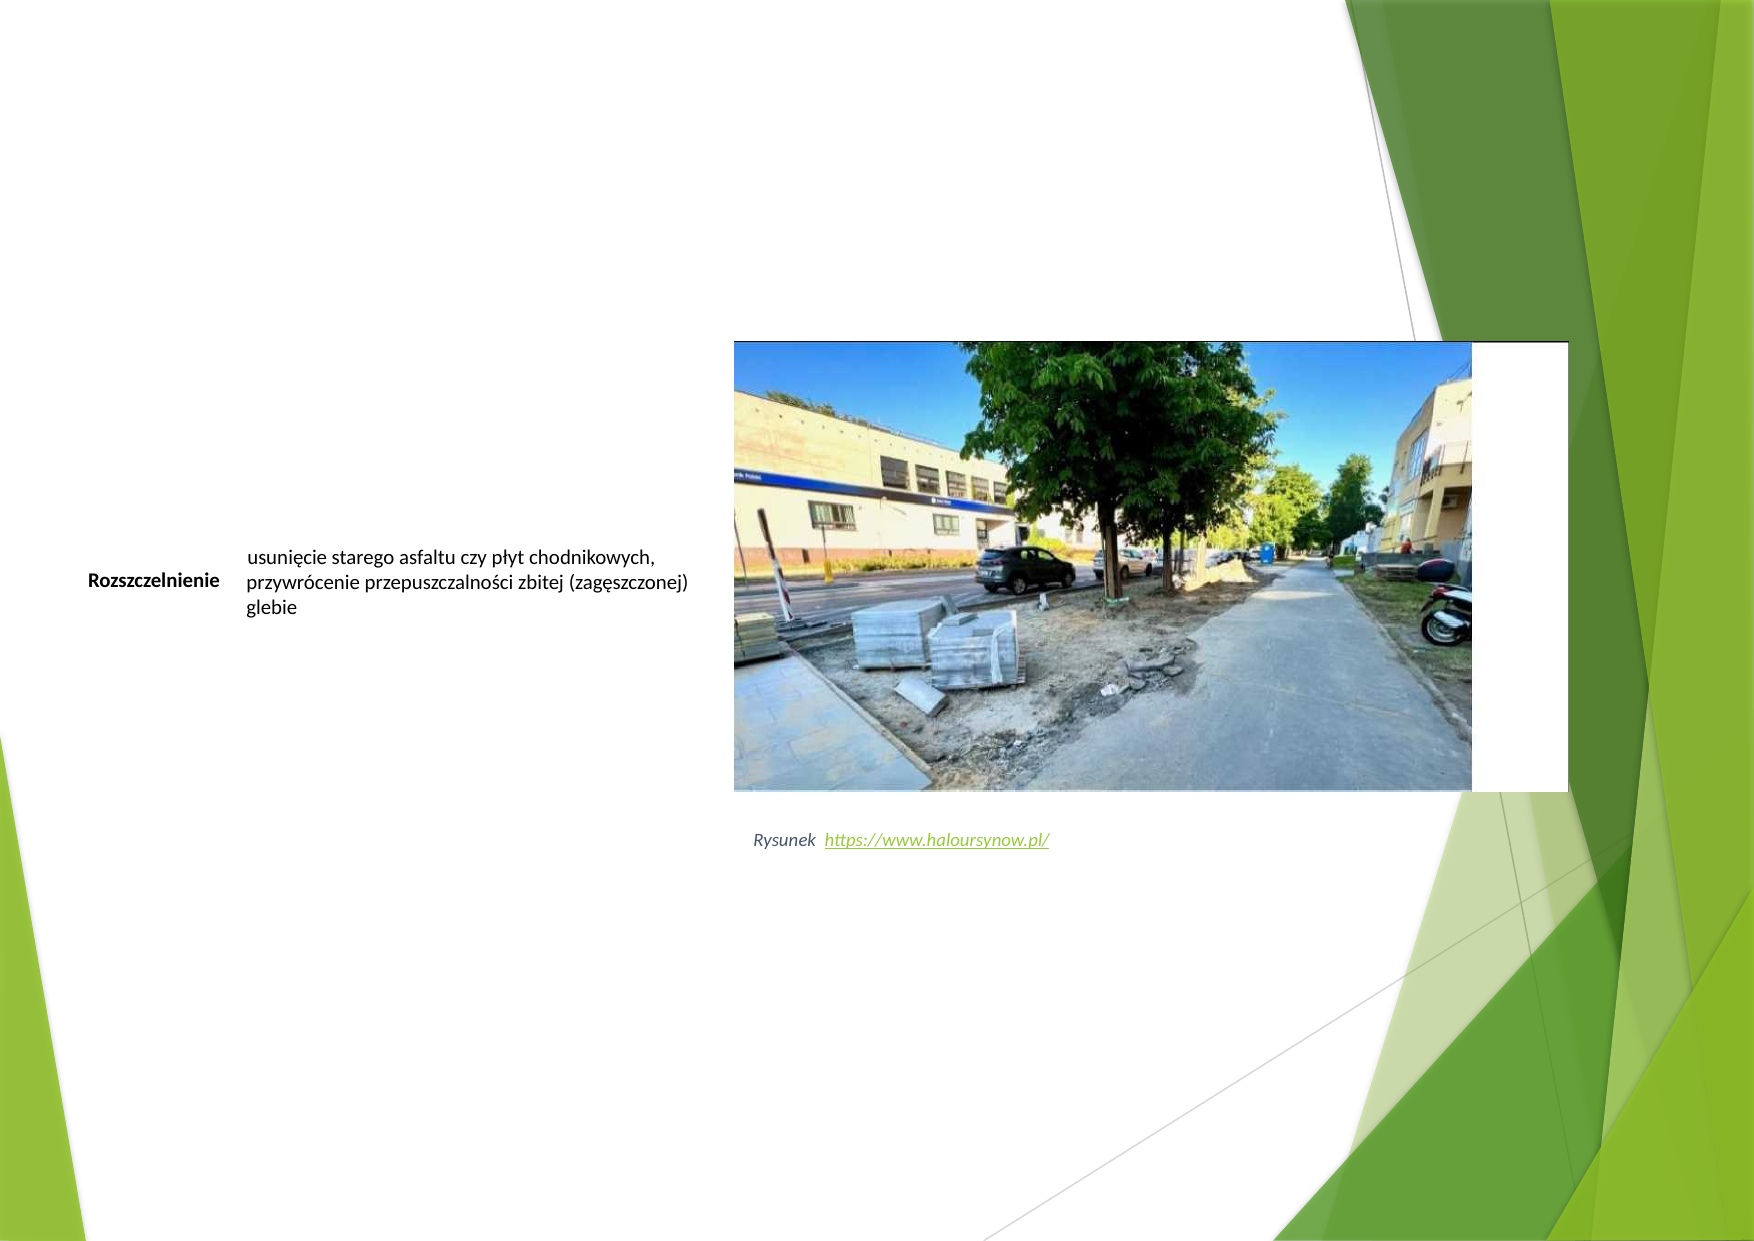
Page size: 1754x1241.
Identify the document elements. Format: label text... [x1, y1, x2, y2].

text_box [751, 817, 999, 856]
picture [733, 341, 1569, 793]
text_box Rysunek https://www.haloursynow.pl/ [999, 827, 1067, 848]
text_box Rozszczelnienie [88, 566, 226, 587]
text_box usunięcie starego asfaltu czy płyt chodnikowych, przywrócenie przepuszczalności zbitej (zagęszczonej) glebie [246, 543, 697, 619]
